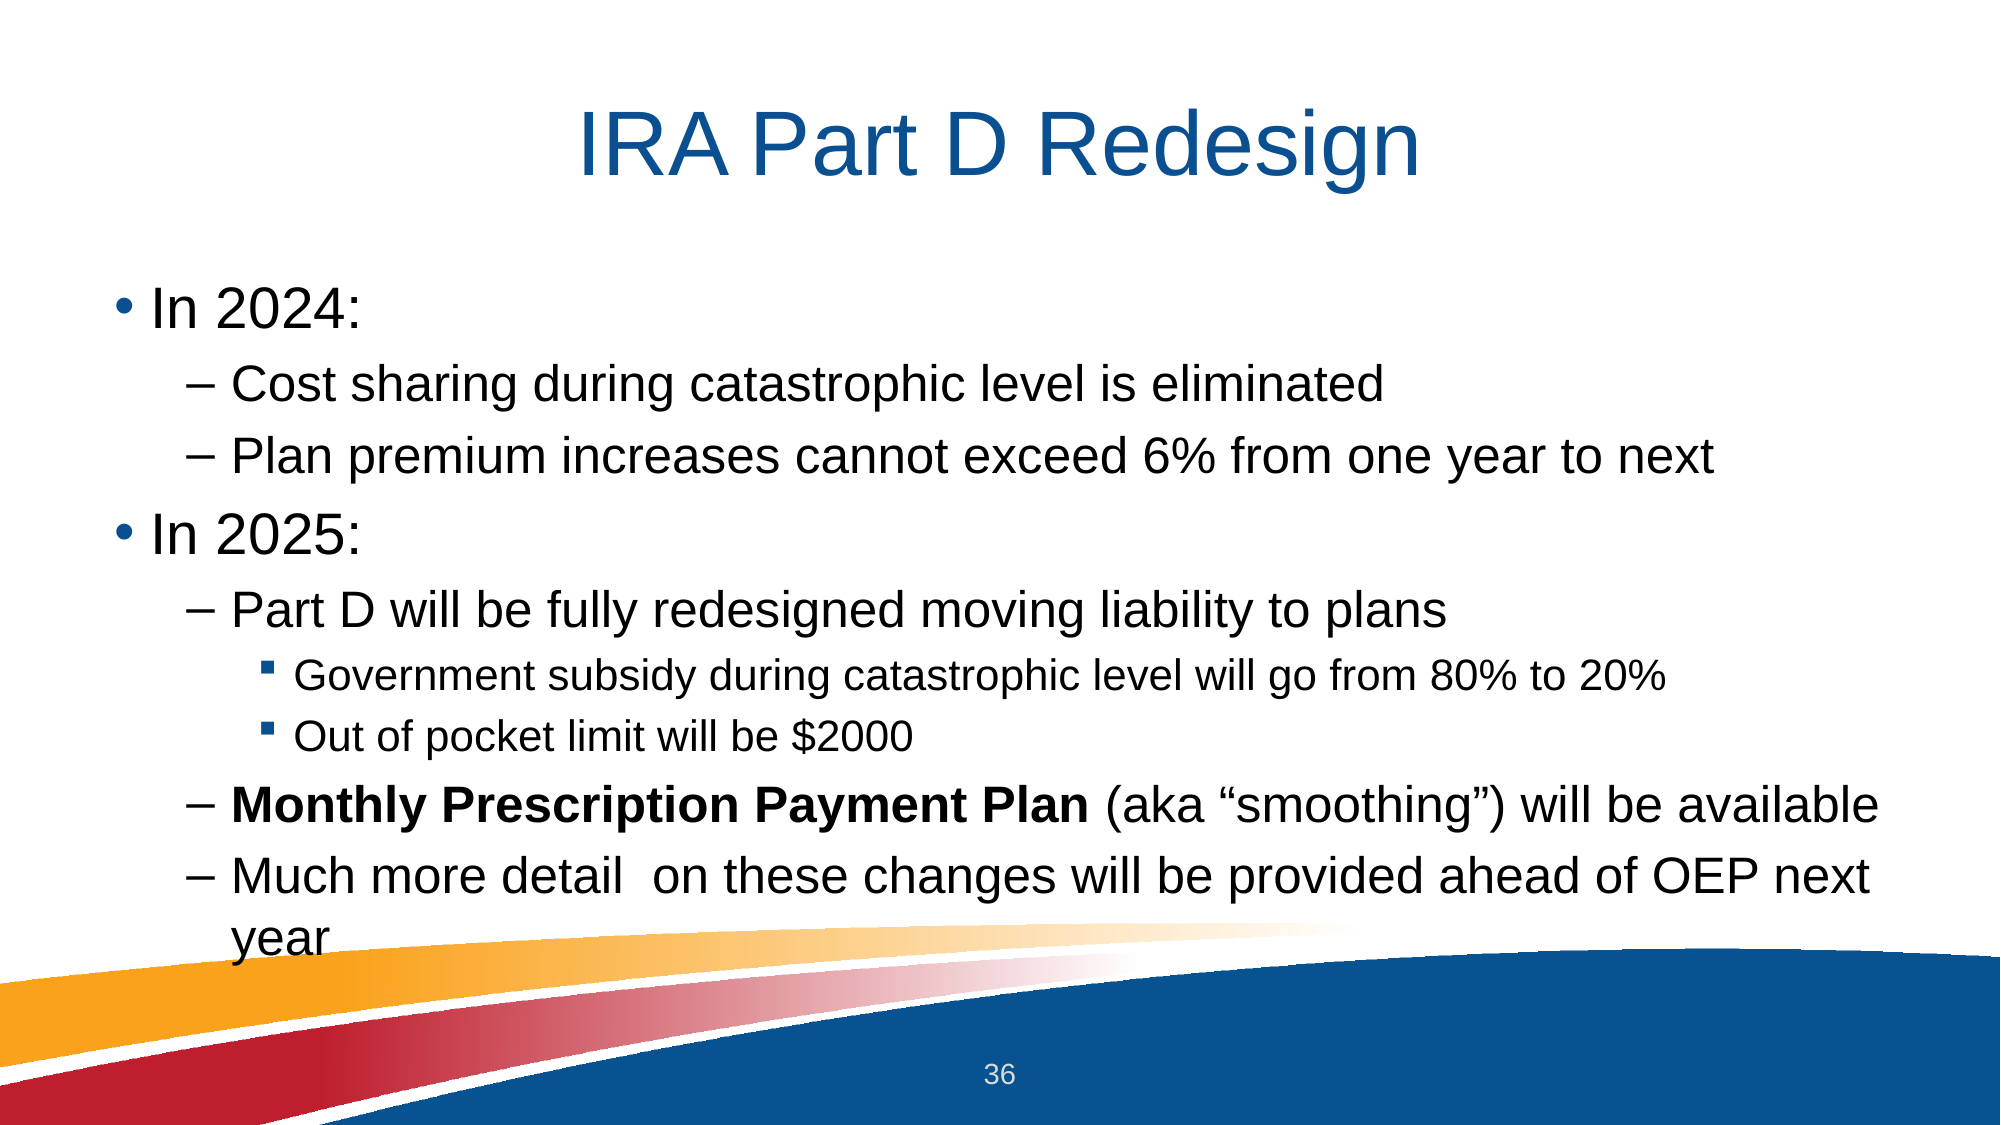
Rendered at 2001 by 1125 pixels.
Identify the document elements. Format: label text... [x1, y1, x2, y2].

list In 2024: Cost sharing during catastrophic level is eliminated Plan premium increases cannot exceed 6% from one year to next In 2025: Part D will be fully redesigned moving liability to plans Government subsidy during catastrophic level will go from 80% to 20% Out of pocket limit will be $2000 Monthly Prescription Payment Plan (aka “smoothing”) will be available Much more detail on these changes will be provided ahead of OEP next year [99, 262, 1900, 1015]
slide_number 36 [766, 1042, 1234, 1103]
title IRA Part D Redesign [99, 45, 1900, 233]
picture [0, 887, 2000, 1125]
